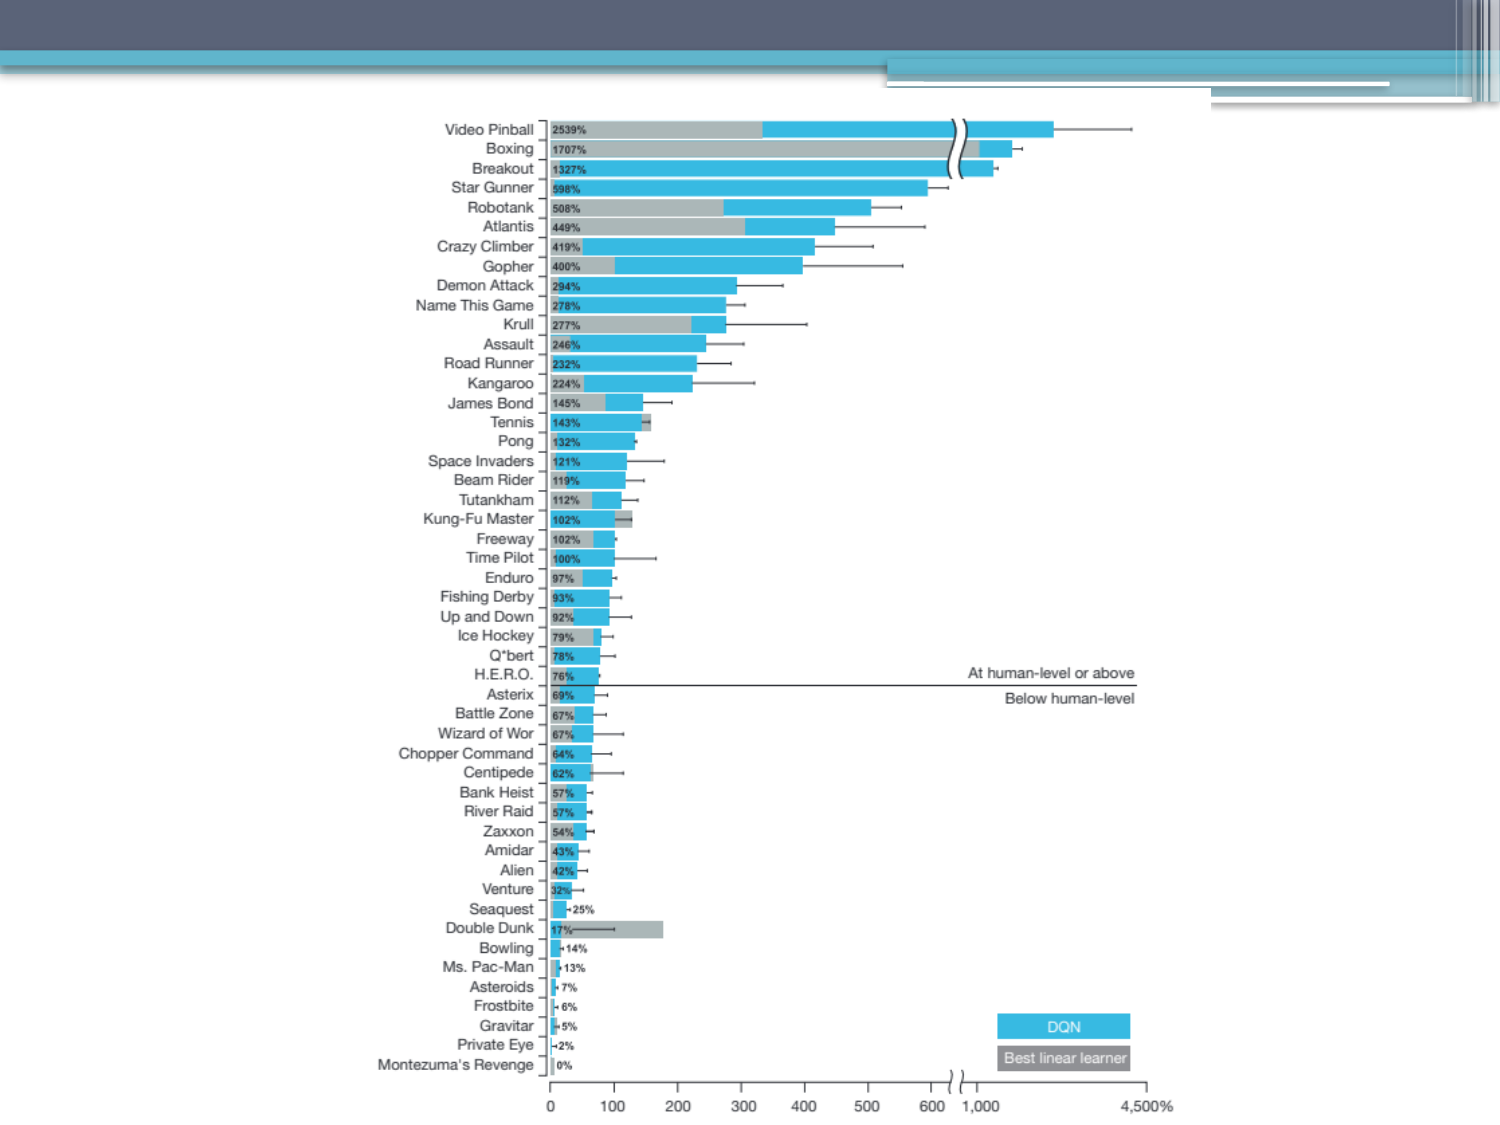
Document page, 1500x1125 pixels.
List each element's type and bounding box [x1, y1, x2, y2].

list [348, 88, 1211, 1125]
